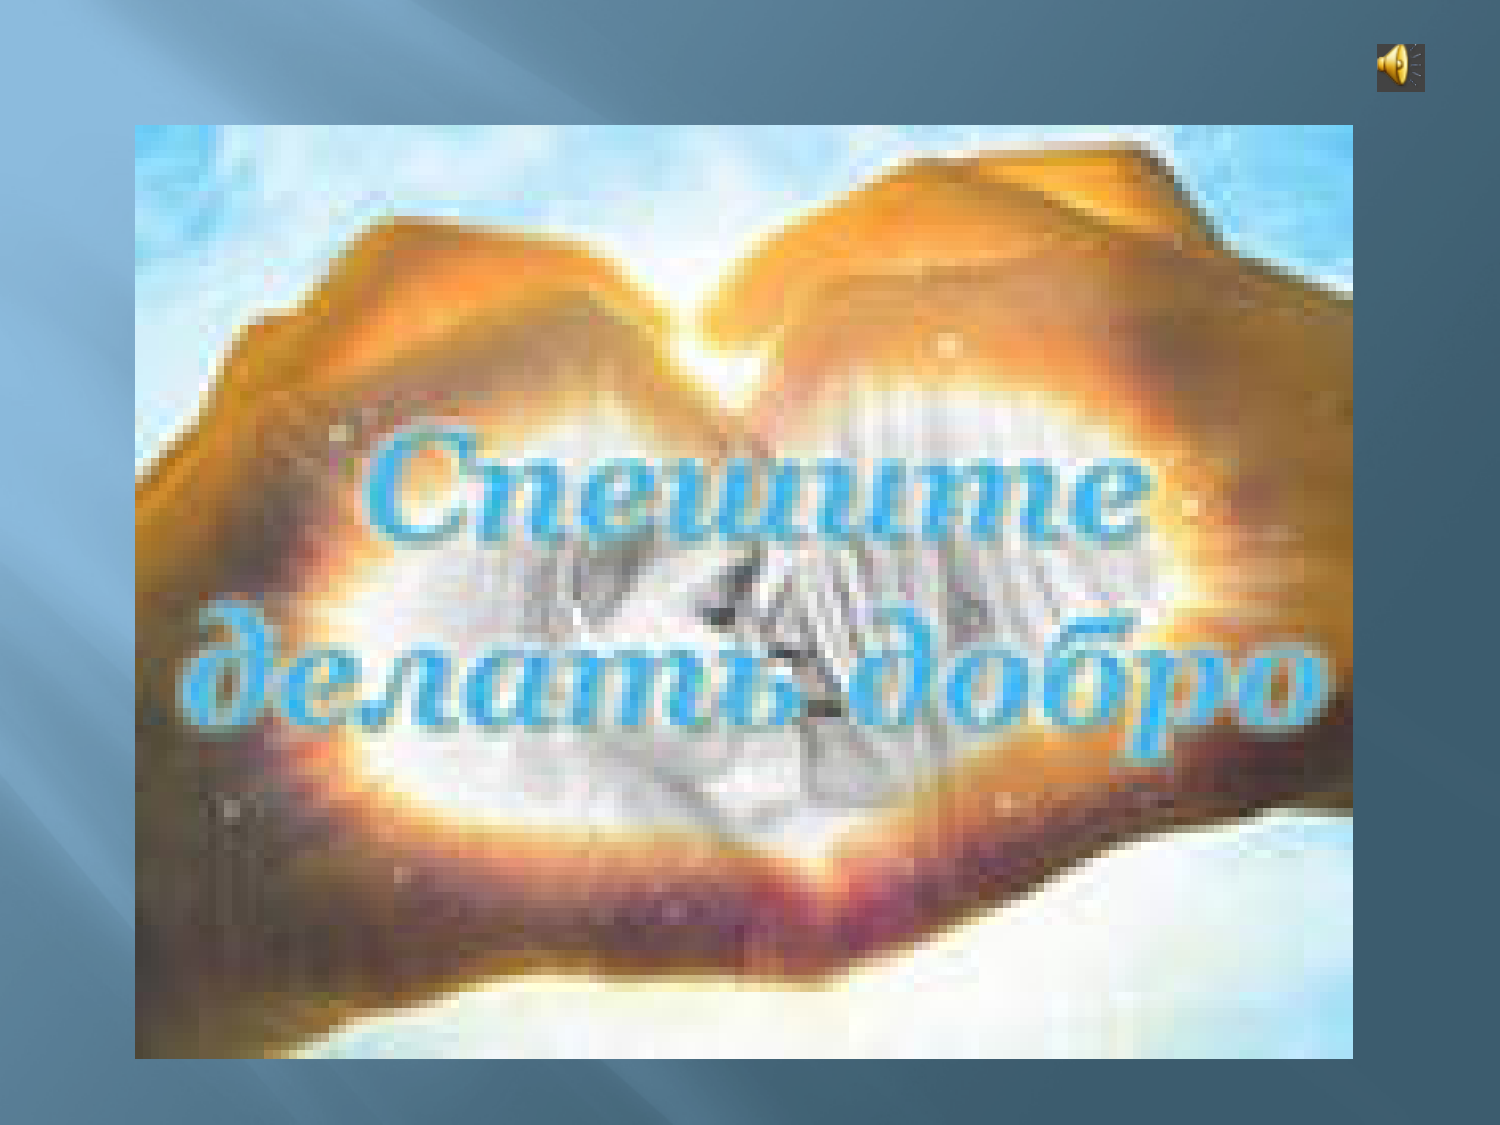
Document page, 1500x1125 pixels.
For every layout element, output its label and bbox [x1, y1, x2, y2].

picture [1375, 42, 1427, 93]
picture [135, 125, 1353, 1059]
